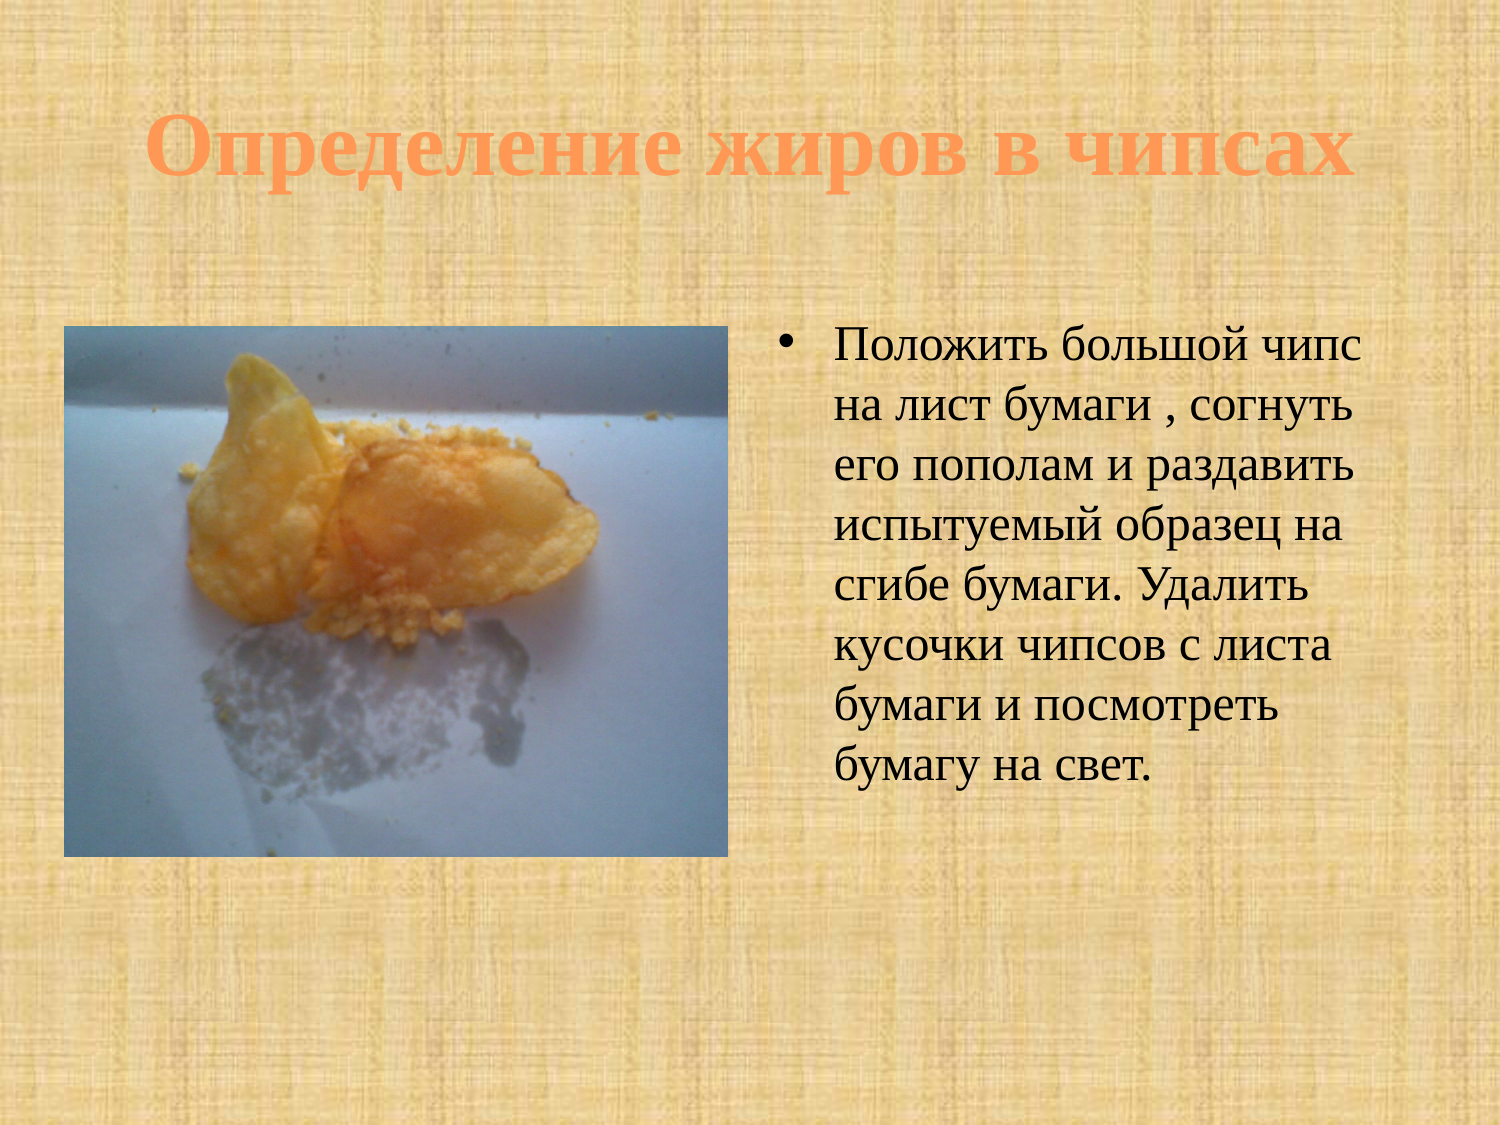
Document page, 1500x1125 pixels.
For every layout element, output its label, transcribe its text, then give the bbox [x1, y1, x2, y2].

picture [0, 0, 1500, 1125]
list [64, 326, 728, 857]
list Положить большой чипс на лист бумаги , согнуть его пополам и раздавить испытуемый образец на сгибе бумаги. Удалить кусочки чипсов с листа бумаги и посмотреть бумагу на свет. [762, 302, 1425, 1005]
title Определение жиров в чипсах [75, 45, 1425, 233]
